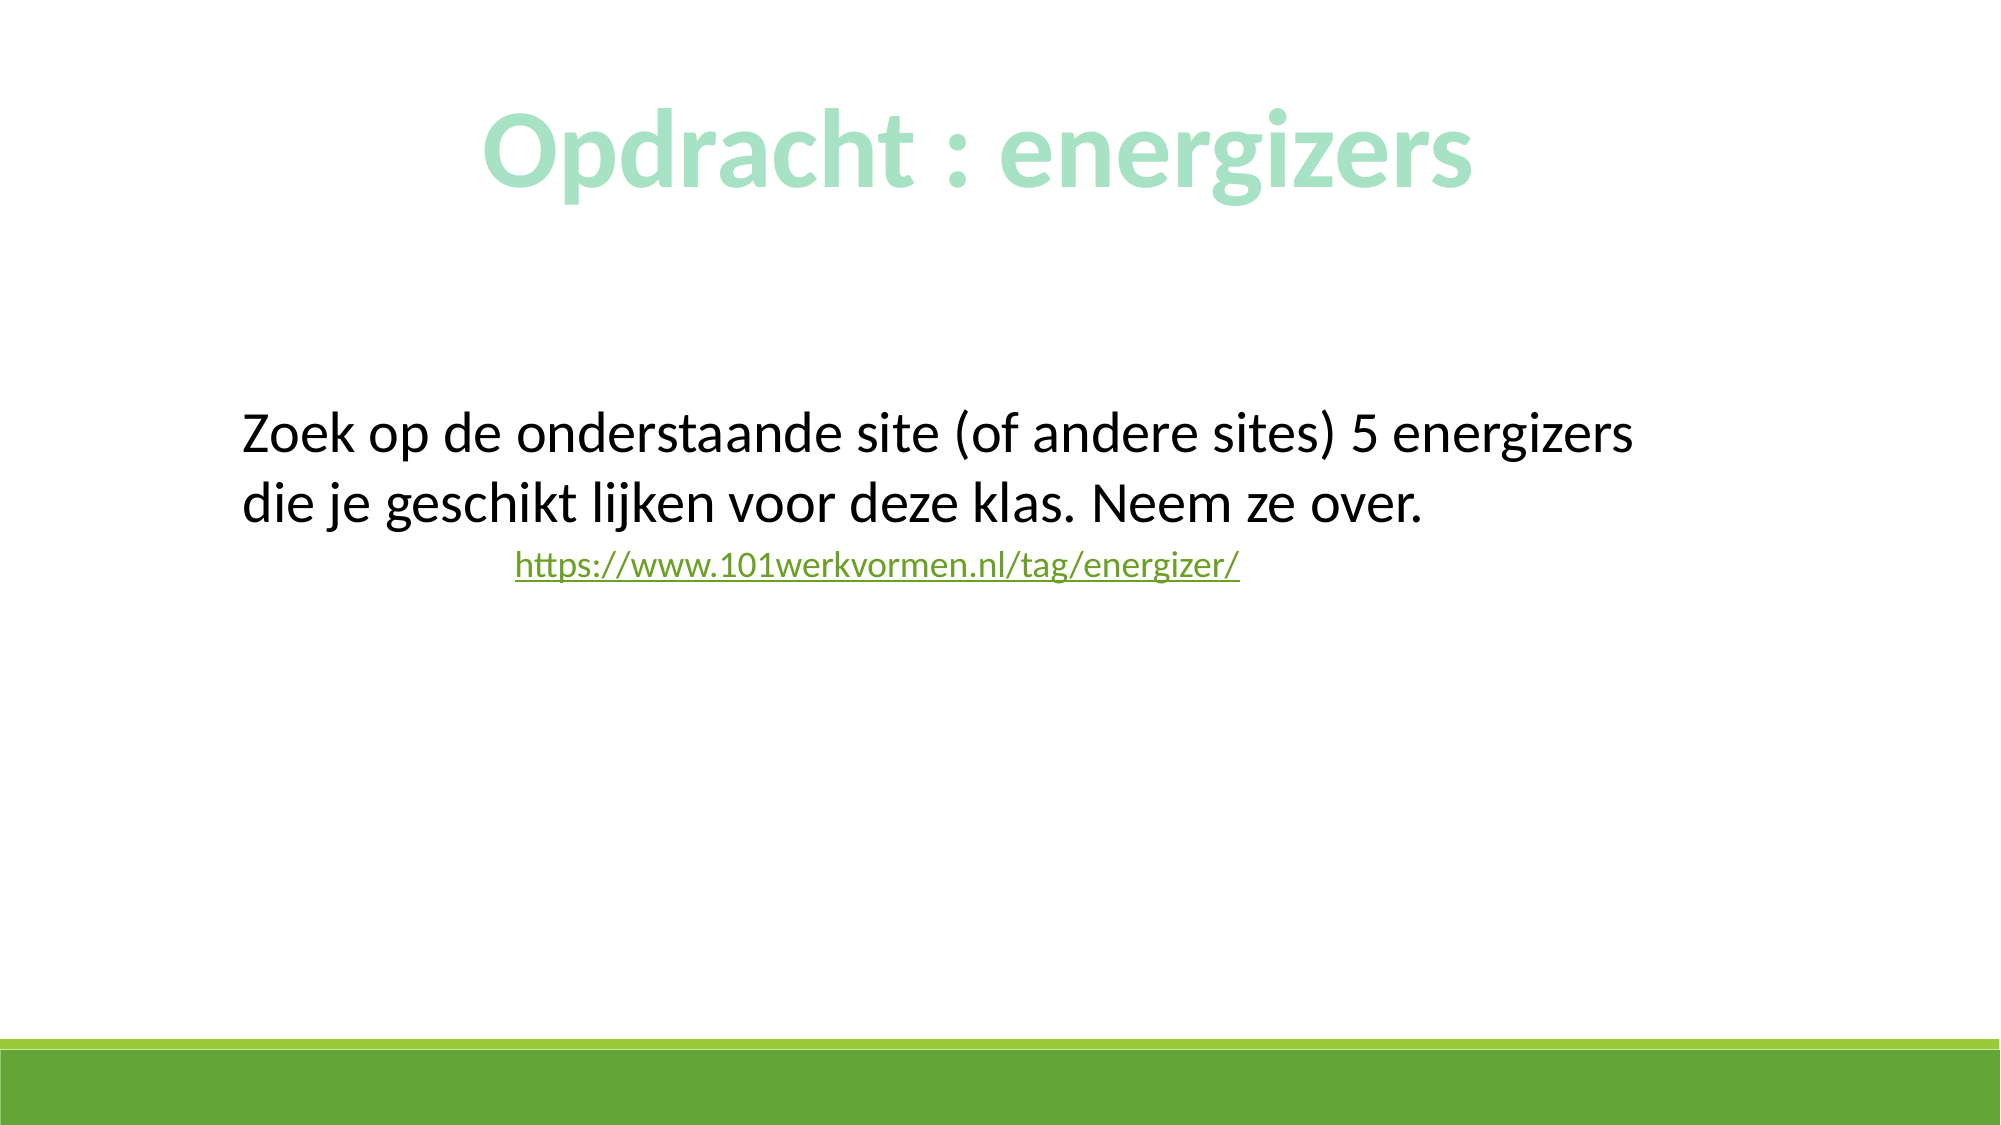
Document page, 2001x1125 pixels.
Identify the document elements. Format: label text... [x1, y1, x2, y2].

text_box Opdracht : energizers [467, 67, 1491, 218]
text_box https://www.101werkvormen.nl/tag/energizer/ [499, 532, 1500, 638]
text_box Zoek op de onderstaande site (of andere sites) 5 energizers die je geschikt lijken voor deze klas. Neem ze over. [228, 387, 1650, 542]
